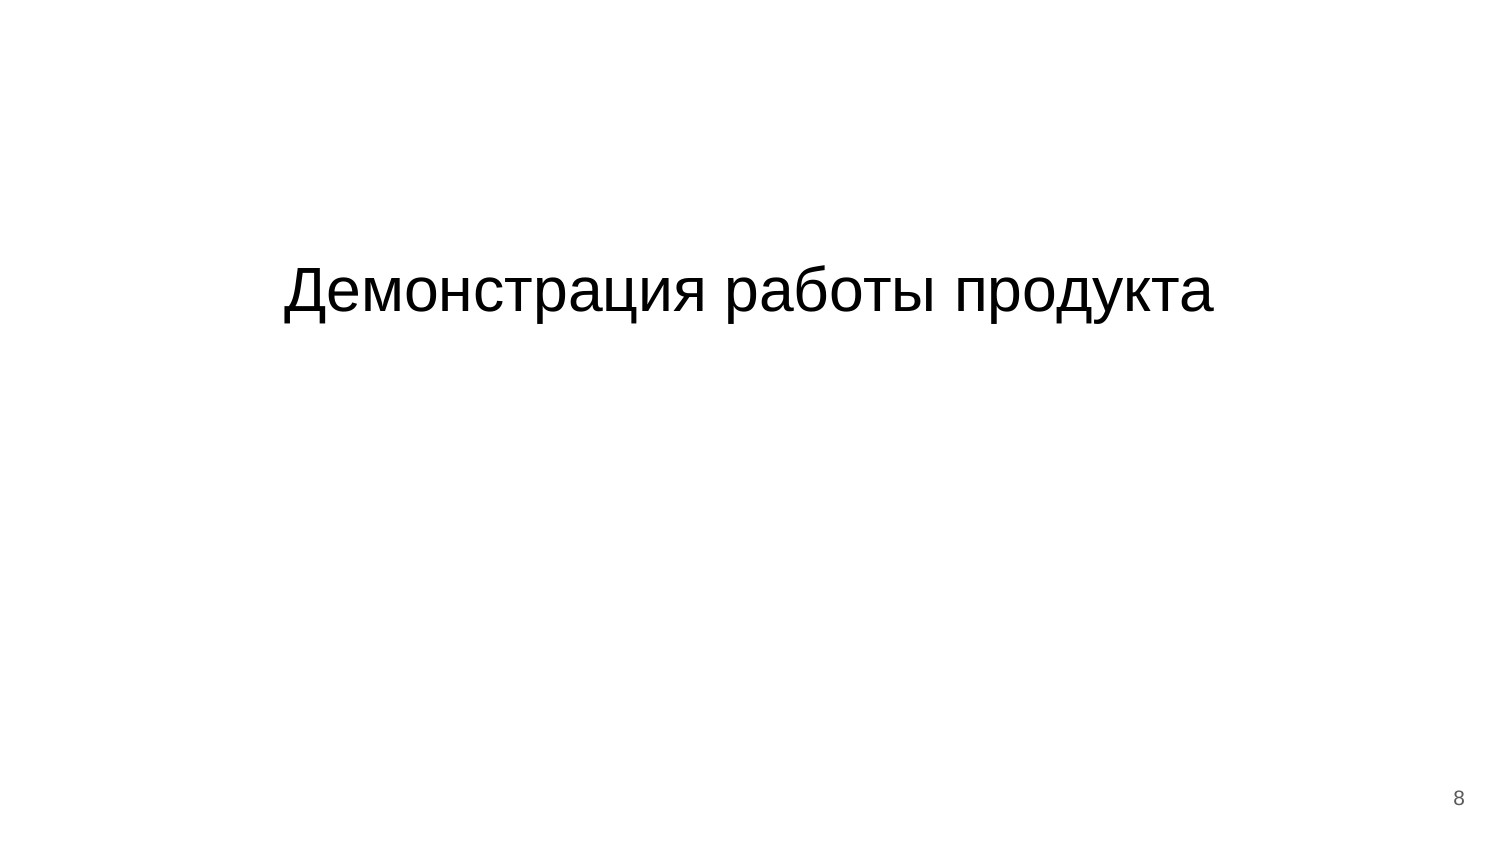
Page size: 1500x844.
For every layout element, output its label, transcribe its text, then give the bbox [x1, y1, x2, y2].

slide_number 8 [1389, 764, 1480, 830]
list Демонстрация работы продукта [51, 222, 1449, 783]
